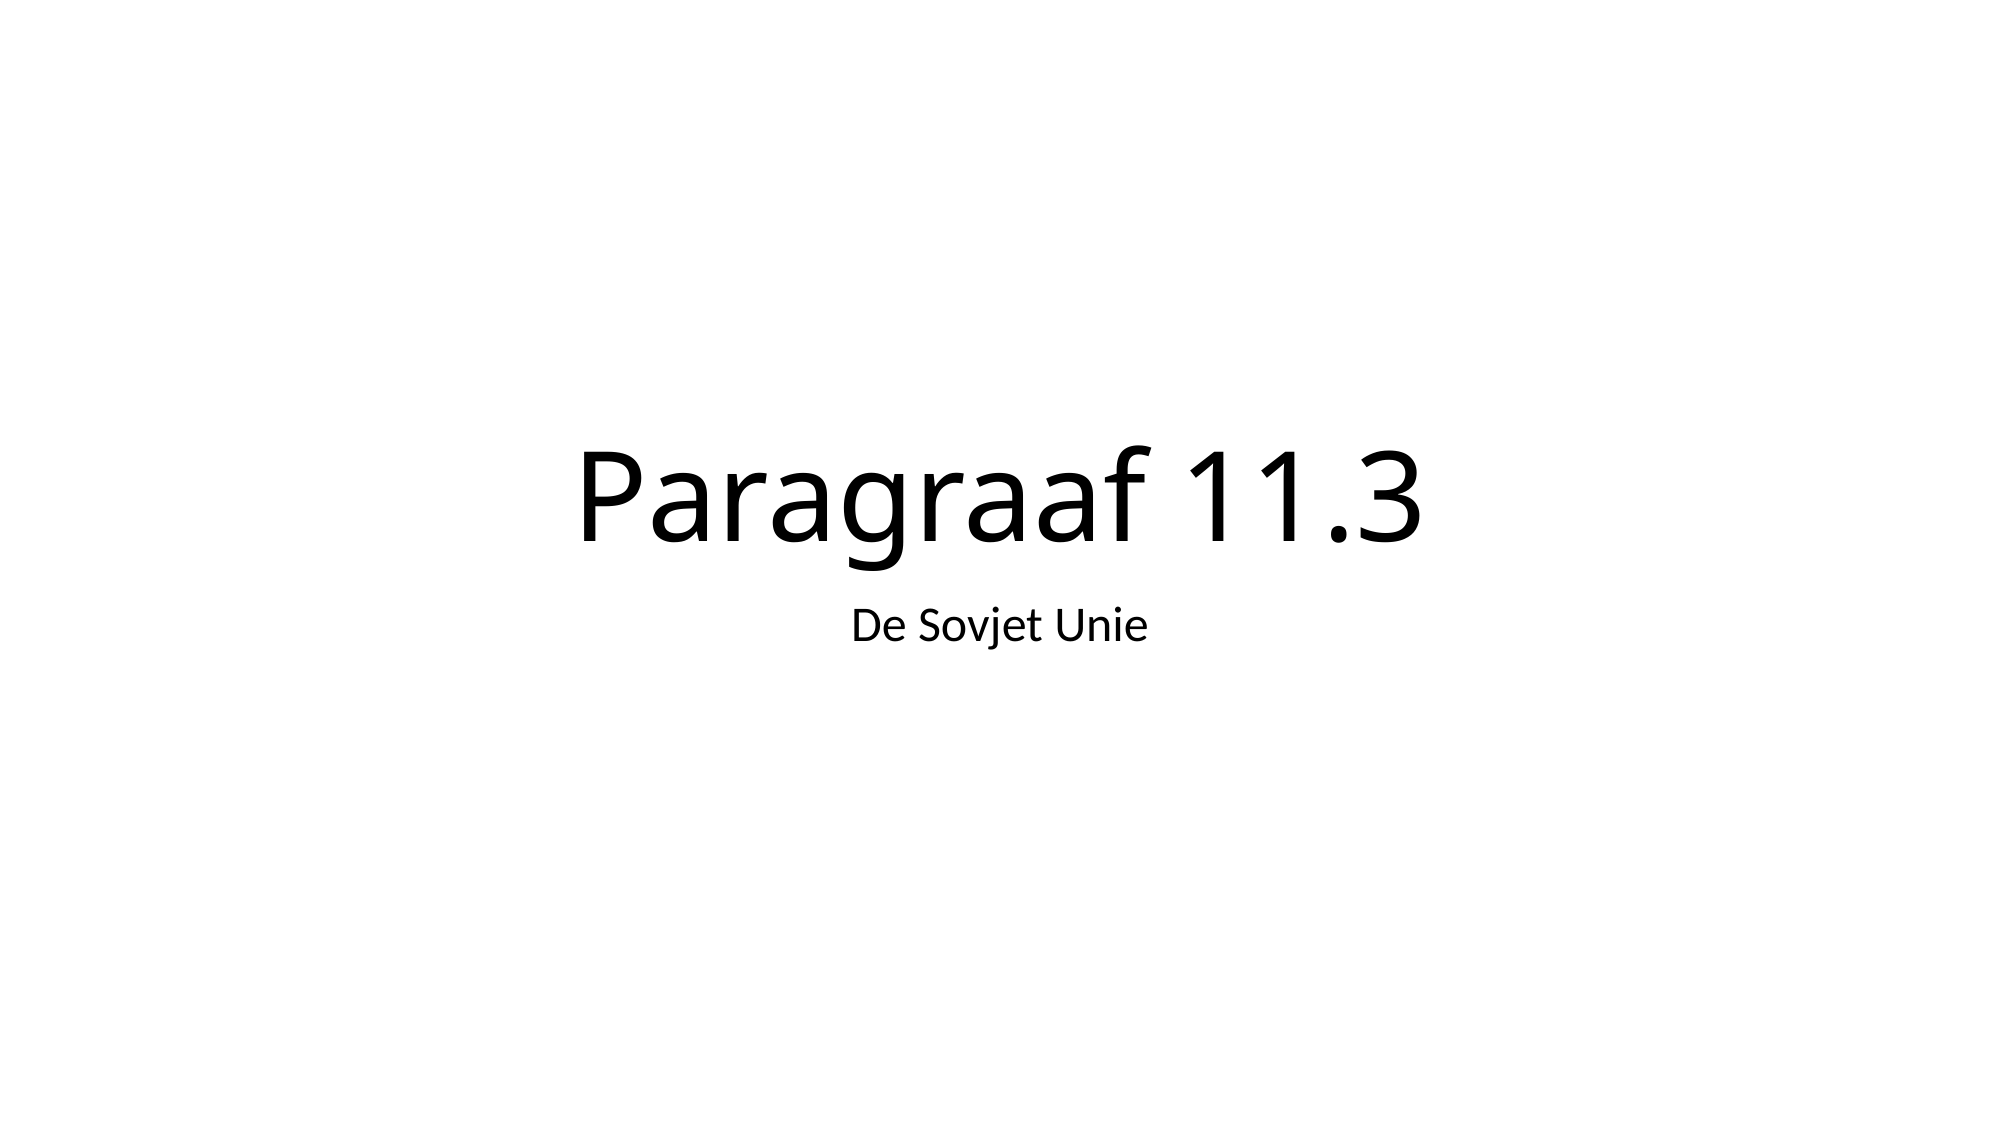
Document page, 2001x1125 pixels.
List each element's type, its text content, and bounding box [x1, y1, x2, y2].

title Paragraaf 11.3 [249, 184, 1750, 576]
subtitle De Sovjet Unie [249, 590, 1750, 863]
